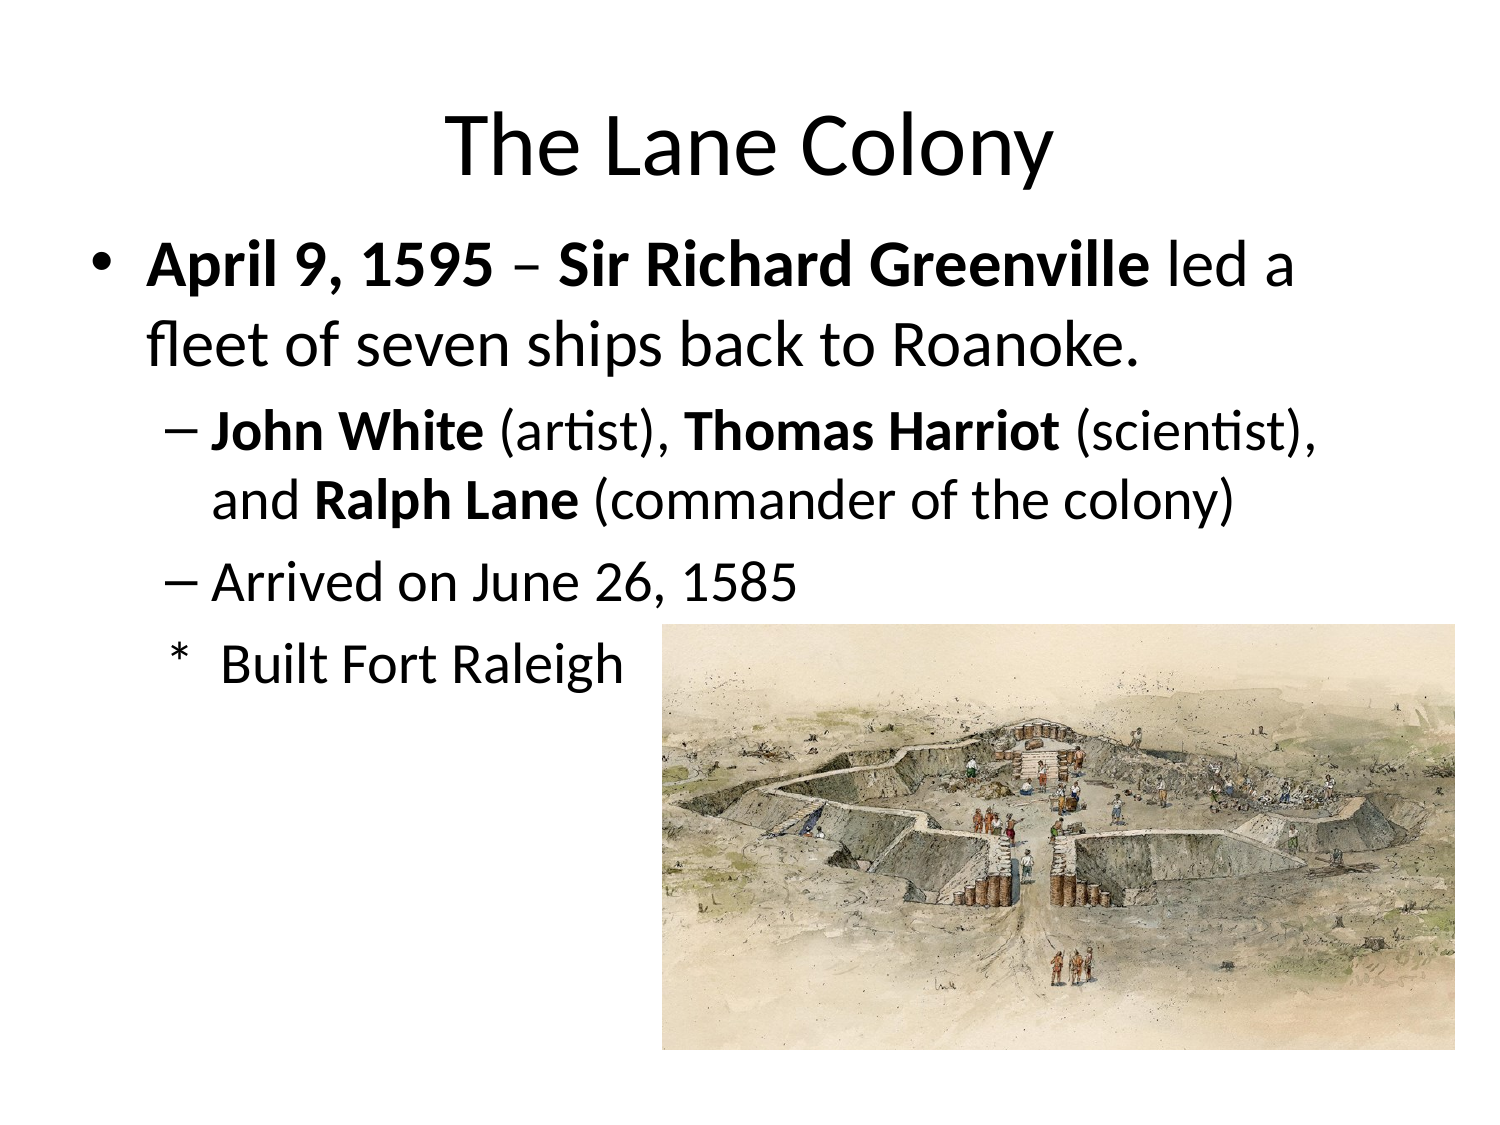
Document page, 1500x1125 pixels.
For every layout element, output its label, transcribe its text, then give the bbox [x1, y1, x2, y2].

picture [662, 624, 1455, 1051]
list April 9, 1595 – Sir Richard Greenville led a fleet of seven ships back to Roanoke. John White (artist), Thomas Harriot (scientist), and Ralph Lane (commander of the colony) Arrived on June 26, 1585 * Built Fort Raleigh [75, 212, 1425, 1125]
title The Lane Colony [75, 45, 1425, 212]
